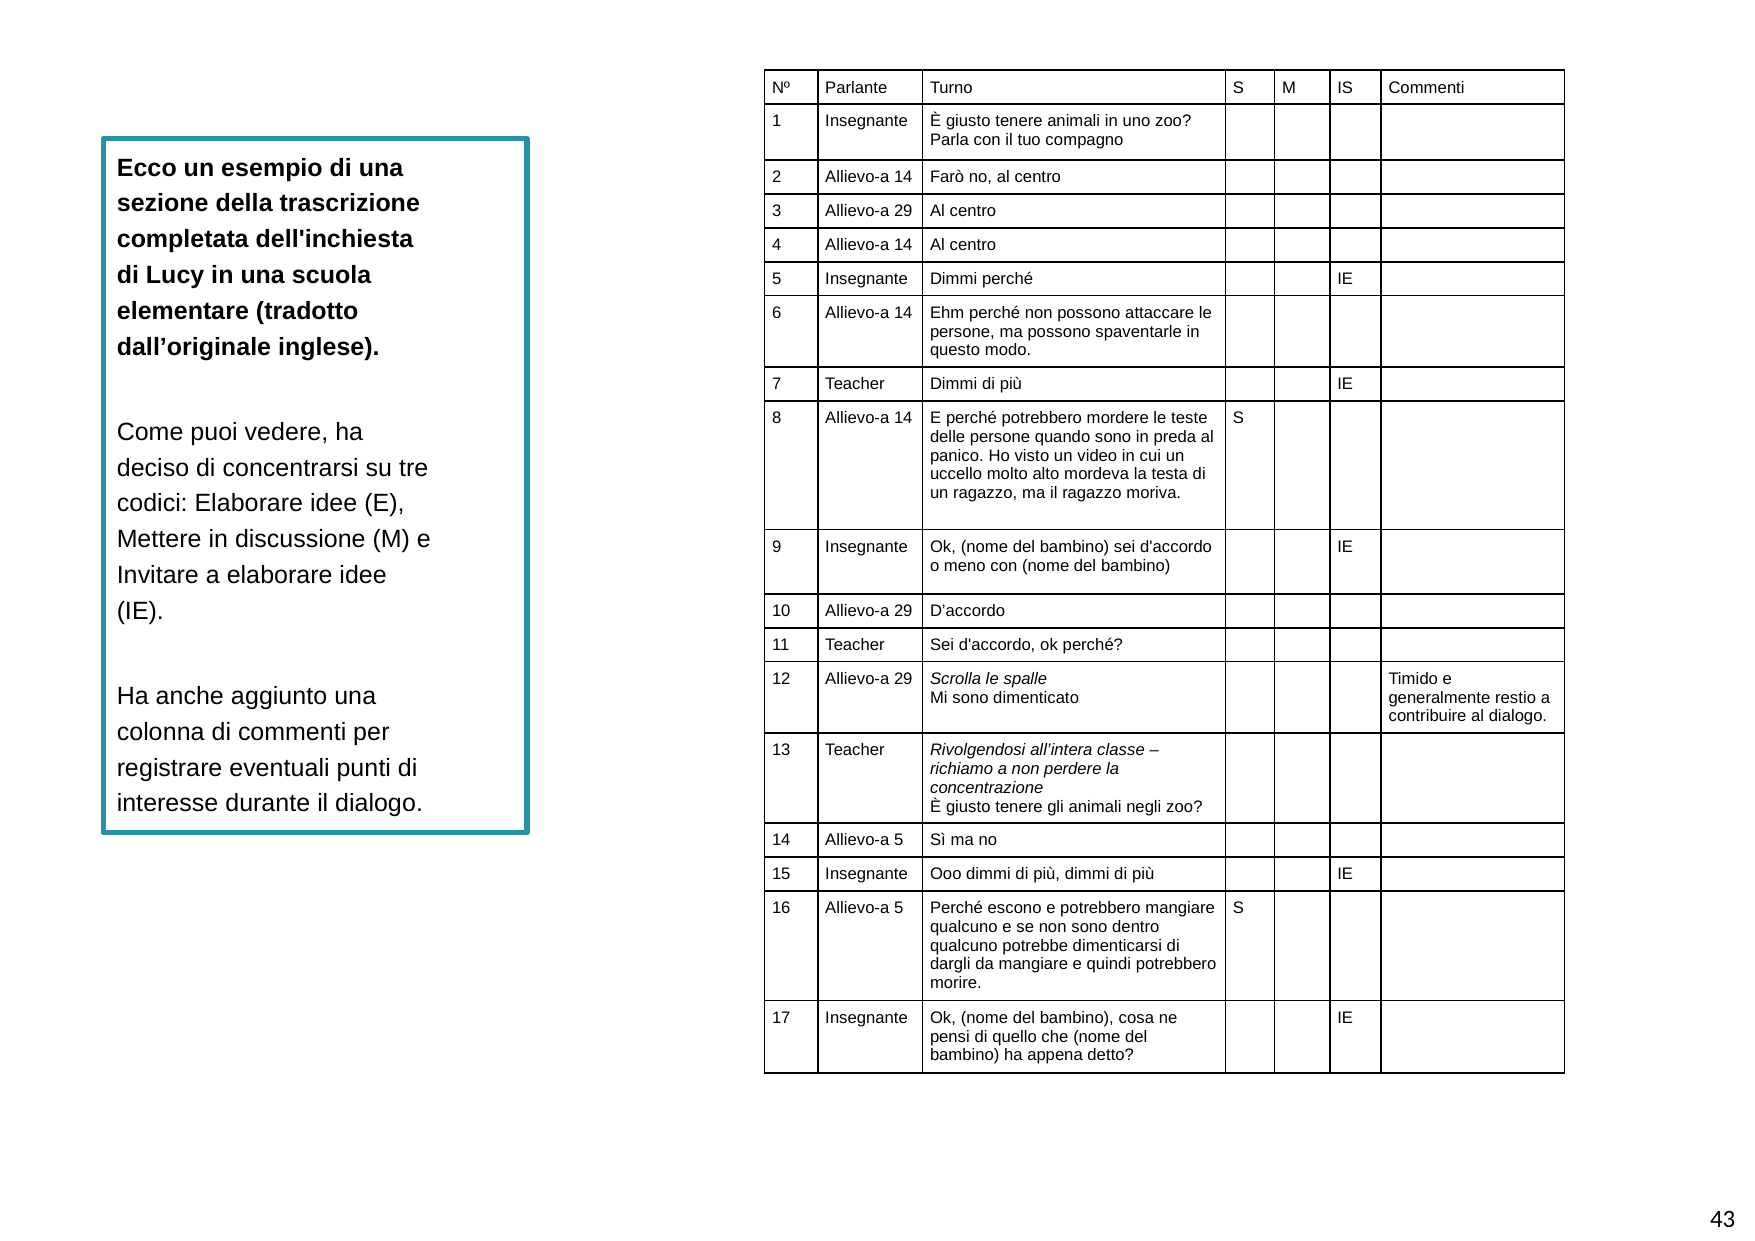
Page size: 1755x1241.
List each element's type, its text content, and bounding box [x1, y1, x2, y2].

table_cell 3 [765, 195, 817, 227]
table_cell [1331, 595, 1380, 627]
table_cell 1 [765, 105, 817, 159]
table_cell [1382, 263, 1564, 295]
table_cell 10 [765, 595, 817, 627]
table_cell Scrolla le spalle Mi sono dimenticato [923, 662, 1225, 732]
table_cell Insegnante [819, 1001, 922, 1072]
table_cell S [1226, 402, 1274, 529]
table_cell [1226, 296, 1274, 366]
text_box Ecco un esempio di una sezione della trascrizione completata dell'inchiesta di Lucy in una scuola elementare (tradotto dall’originale inglese). Come puoi vedere, ha deciso di concentrarsi su tre codici: Elaborare idee (E), Mettere in discussione (M) e Invitare a elaborare idee (IE). Ha anche aggiunto una colonna di commenti per registrare eventuali punti di interesse durante il dialogo. [103, 138, 528, 833]
table_cell [1382, 858, 1564, 890]
table_cell 16 [765, 892, 817, 1000]
table_cell IE [1331, 368, 1380, 400]
table_cell 12 [765, 662, 817, 732]
table_cell [1331, 229, 1380, 261]
table_header Parlante [819, 71, 922, 103]
table_cell Ooo dimmi di più, dimmi di più [923, 858, 1225, 890]
table_cell D’accordo [923, 595, 1225, 627]
table_cell Farò no, al centro [923, 161, 1225, 193]
table_cell IE [1331, 858, 1380, 890]
table_cell [1331, 105, 1380, 159]
table_cell [1275, 892, 1329, 1000]
table_cell [1331, 402, 1380, 529]
table_cell [1226, 530, 1274, 593]
table_cell [1226, 1001, 1274, 1072]
table_cell 15 [765, 858, 817, 890]
table_cell [1275, 105, 1329, 159]
table_cell [1382, 530, 1564, 593]
table_cell [1382, 824, 1564, 856]
table_cell [1226, 105, 1274, 159]
table_cell [1331, 734, 1380, 822]
table_cell Allievo-a 14 [819, 229, 922, 261]
table_cell [1331, 161, 1380, 193]
table_cell [1331, 195, 1380, 227]
table_cell [1275, 1001, 1329, 1072]
table_cell E perché potrebbero mordere le teste delle persone quando sono in preda al panico. Ho visto un video in cui un uccello molto alto mordeva la testa di un ragazzo, ma il ragazzo moriva. [923, 402, 1225, 529]
table_cell Timido e generalmente restio a contribuire al dialogo. [1382, 662, 1564, 732]
table_cell [1382, 105, 1564, 159]
table_cell 7 [765, 368, 817, 400]
table_cell [1275, 296, 1329, 366]
table_cell [1382, 368, 1564, 400]
table_cell 13 [765, 734, 817, 822]
table_cell [1226, 595, 1274, 627]
table_cell Perché escono e potrebbero mangiare qualcuno e se non sono dentro qualcuno potrebbe dimenticarsi di dargli da mangiare e quindi potrebbero morire. [923, 892, 1225, 1000]
table_cell [1331, 824, 1380, 856]
table_cell 11 [765, 629, 817, 661]
table_cell [1275, 263, 1329, 295]
table_cell [1226, 263, 1274, 295]
table_cell [1275, 662, 1329, 732]
table_cell Sì ma no [923, 824, 1225, 856]
table_cell Ehm perché non possono attaccare le persone, ma possono spaventarle in questo modo. [923, 296, 1225, 366]
table_cell Dimmi di più [923, 368, 1225, 400]
table_cell 2 [765, 161, 817, 193]
table_cell Allievo-a 29 [819, 662, 922, 732]
table_cell [1275, 858, 1329, 890]
table_cell [1382, 195, 1564, 227]
table_cell Allievo-a 14 [819, 402, 922, 529]
text_box 43 [1695, 1195, 1752, 1241]
table_cell [1275, 824, 1329, 856]
table_cell [1382, 1001, 1564, 1072]
table_header Turno [923, 71, 1225, 103]
table_cell [1275, 368, 1329, 400]
table_cell Allievo-a 5 [819, 892, 922, 1000]
table_cell [1226, 229, 1274, 261]
table_cell [1226, 629, 1274, 661]
table_header S [1226, 71, 1274, 103]
table_cell 14 [765, 824, 817, 856]
table_cell [1226, 368, 1274, 400]
table_cell [1331, 662, 1380, 732]
table_cell [1382, 161, 1564, 193]
table_cell [1275, 161, 1329, 193]
table_header Nº [765, 71, 817, 103]
table_cell IE [1331, 1001, 1380, 1072]
table_cell [1382, 629, 1564, 661]
table_cell [1331, 892, 1380, 1000]
table_cell [1275, 734, 1329, 822]
table_cell Insegnante [819, 530, 922, 593]
table_cell [1382, 229, 1564, 261]
table_cell Allievo-a 29 [819, 595, 922, 627]
table_cell [1382, 734, 1564, 822]
table_header M [1275, 71, 1329, 103]
table_cell Allievo-a 29 [819, 195, 922, 227]
table_cell [1275, 530, 1329, 593]
table_cell [1226, 734, 1274, 822]
table_header Commenti [1382, 71, 1564, 103]
table_cell 5 [765, 263, 817, 295]
table_cell [1275, 229, 1329, 261]
table_cell Insegnante [819, 105, 922, 159]
table_cell Sei d'accordo, ok perché? [923, 629, 1225, 661]
table_cell [1382, 296, 1564, 366]
table_cell È giusto tenere animali in uno zoo? Parla con il tuo compagno [923, 105, 1225, 159]
table_cell Teacher [819, 368, 922, 400]
table_cell [1226, 662, 1274, 732]
table_cell S [1226, 892, 1274, 1000]
table_cell 8 [765, 402, 817, 529]
table_cell Allievo-a 14 [819, 161, 922, 193]
table_cell [1275, 402, 1329, 529]
table_cell [1331, 629, 1380, 661]
table_cell Insegnante [819, 858, 922, 890]
table_cell Al centro [923, 195, 1225, 227]
table_cell [1275, 595, 1329, 627]
table_cell 17 [765, 1001, 817, 1072]
table_cell Rivolgendosi all’intera classe – richiamo a non perdere la concentrazione È giusto tenere gli animali negli zoo? [923, 734, 1225, 822]
table_cell Al centro [923, 229, 1225, 261]
table_cell Dimmi perché [923, 263, 1225, 295]
table_cell Allievo-a 14 [819, 296, 922, 366]
table_cell Ok, (nome del bambino), cosa ne pensi di quello che (nome del bambino) ha appena detto? [923, 1001, 1225, 1072]
table_cell 4 [765, 229, 817, 261]
table_cell [1331, 296, 1380, 366]
table_cell [1226, 858, 1274, 890]
table_cell Ok, (nome del bambino) sei d'accordo o meno con (nome del bambino) [923, 530, 1225, 593]
table_cell Teacher [819, 629, 922, 661]
table_cell [1382, 402, 1564, 529]
table_cell Teacher [819, 734, 922, 822]
table_cell [1275, 195, 1329, 227]
table_header IS [1331, 71, 1380, 103]
table_cell [1382, 595, 1564, 627]
table_cell [1226, 824, 1274, 856]
table_cell [1226, 161, 1274, 193]
table_cell Allievo-a 5 [819, 824, 922, 856]
table_cell [1226, 195, 1274, 227]
table_cell IE [1331, 263, 1380, 295]
table_cell IE [1331, 530, 1380, 593]
table_cell [1275, 629, 1329, 661]
table_cell [1382, 892, 1564, 1000]
table_cell 6 [765, 296, 817, 366]
table_cell Insegnante [819, 263, 922, 295]
table_cell 9 [765, 530, 817, 593]
